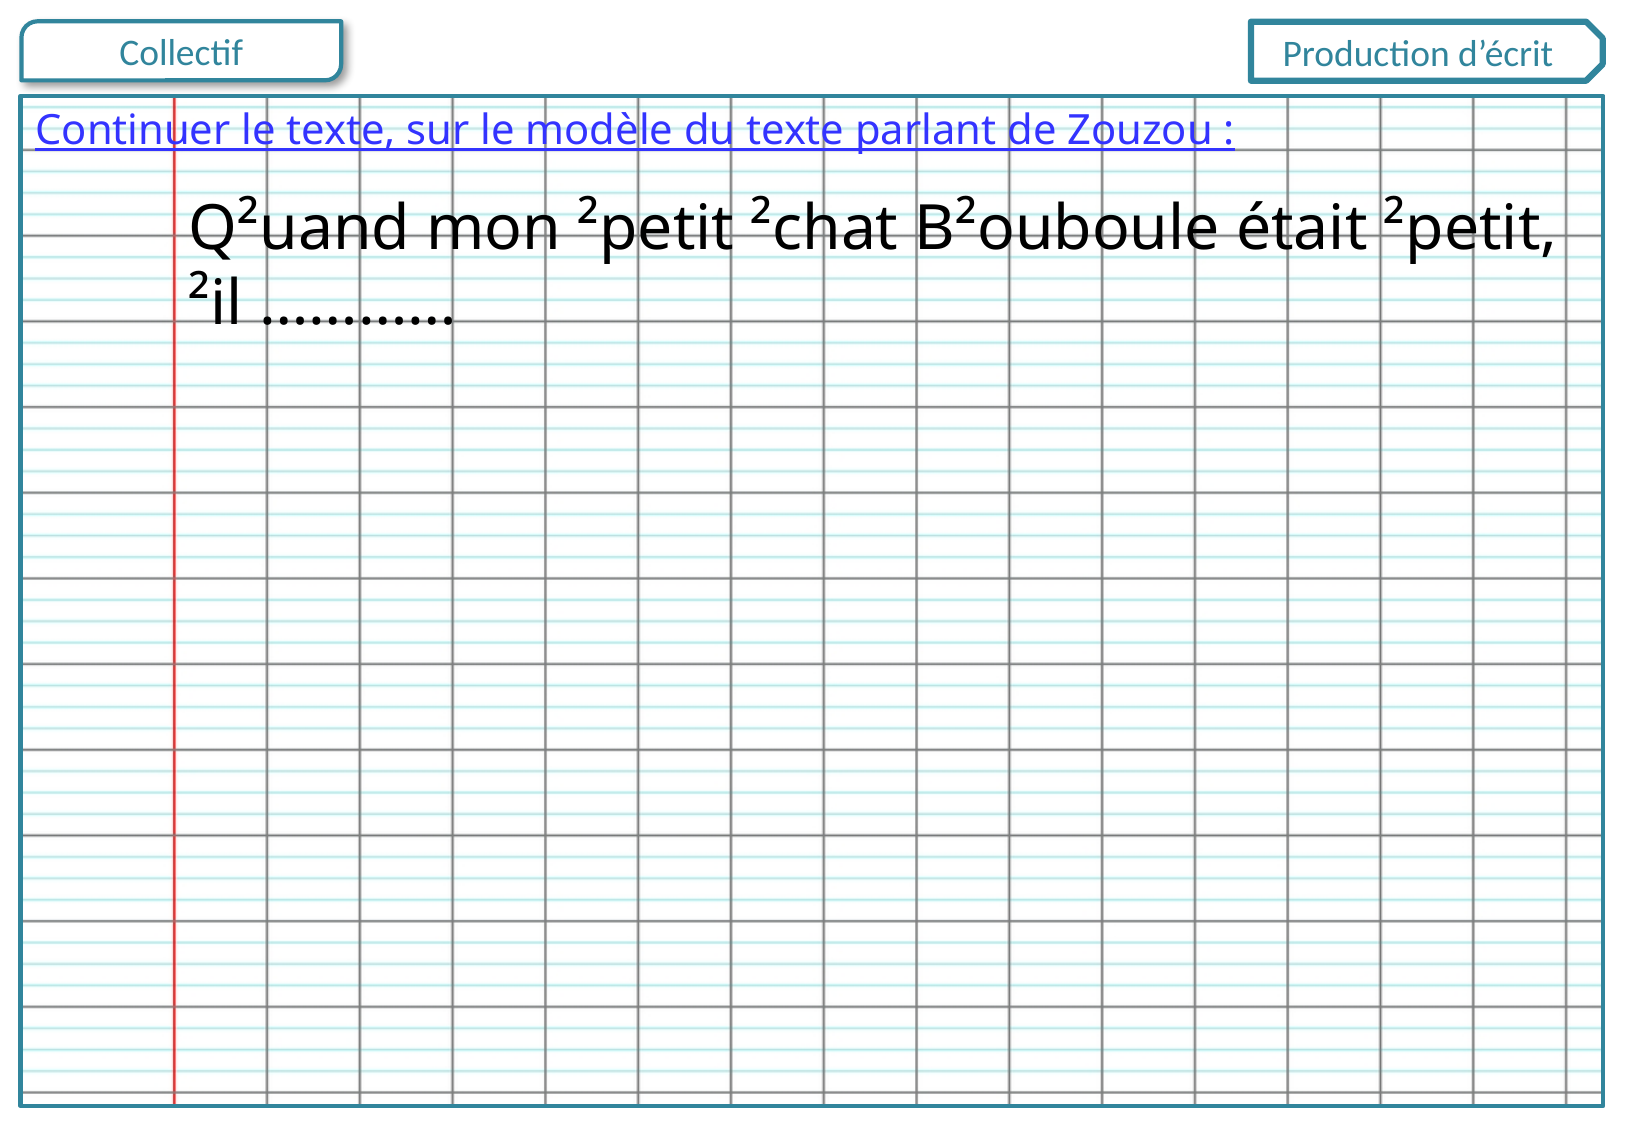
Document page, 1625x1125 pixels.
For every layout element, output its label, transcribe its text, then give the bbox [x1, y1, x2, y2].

list Q²uand mon ²petit ²chat B²ouboule était ²petit, ²il ………… [173, 179, 1604, 1102]
list Continuer le texte, sur le modèle du texte parlant de Zouzou : [18, 94, 1605, 1108]
list Production d’écrit [1251, 21, 1585, 81]
